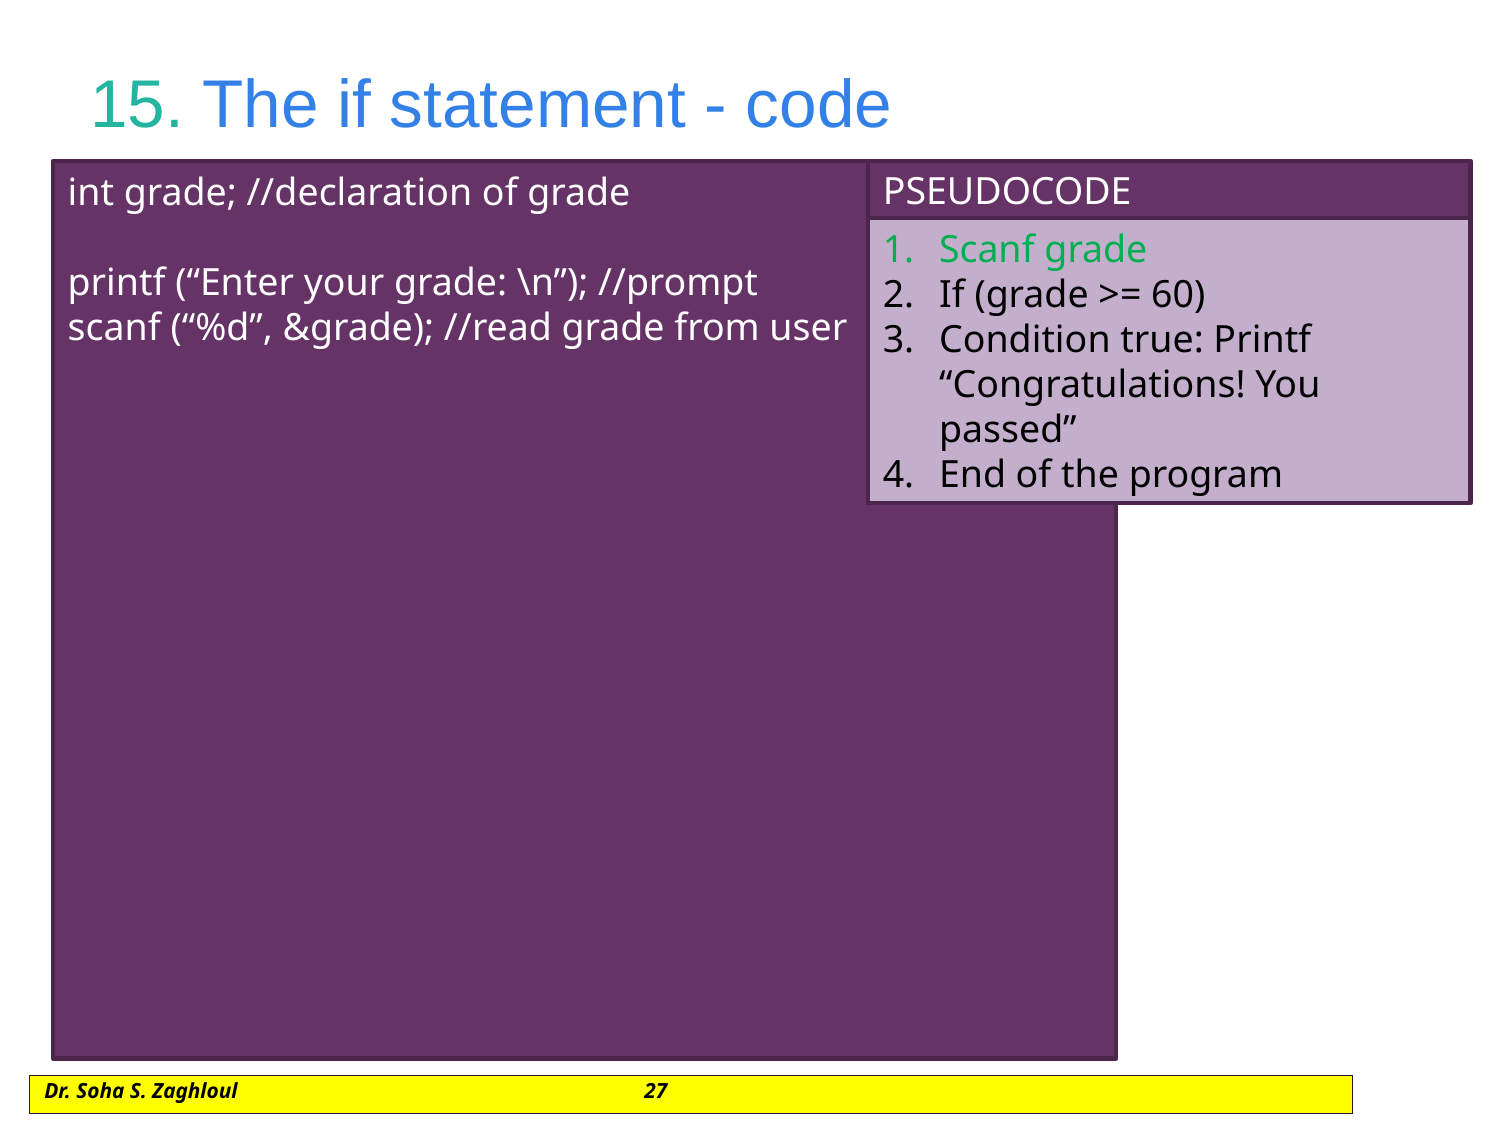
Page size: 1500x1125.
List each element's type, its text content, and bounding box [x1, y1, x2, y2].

text_box int grade; //declaration of grade printf (“Enter your grade: \n”); //prompt scanf (“%d”, &grade); //read grade from user [51, 159, 1118, 1061]
text_box Dr. Soha S. Zaghloul 27 [29, 1075, 1353, 1114]
title 15. The if statement - code [75, 52, 1471, 149]
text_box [867, 160, 1472, 504]
